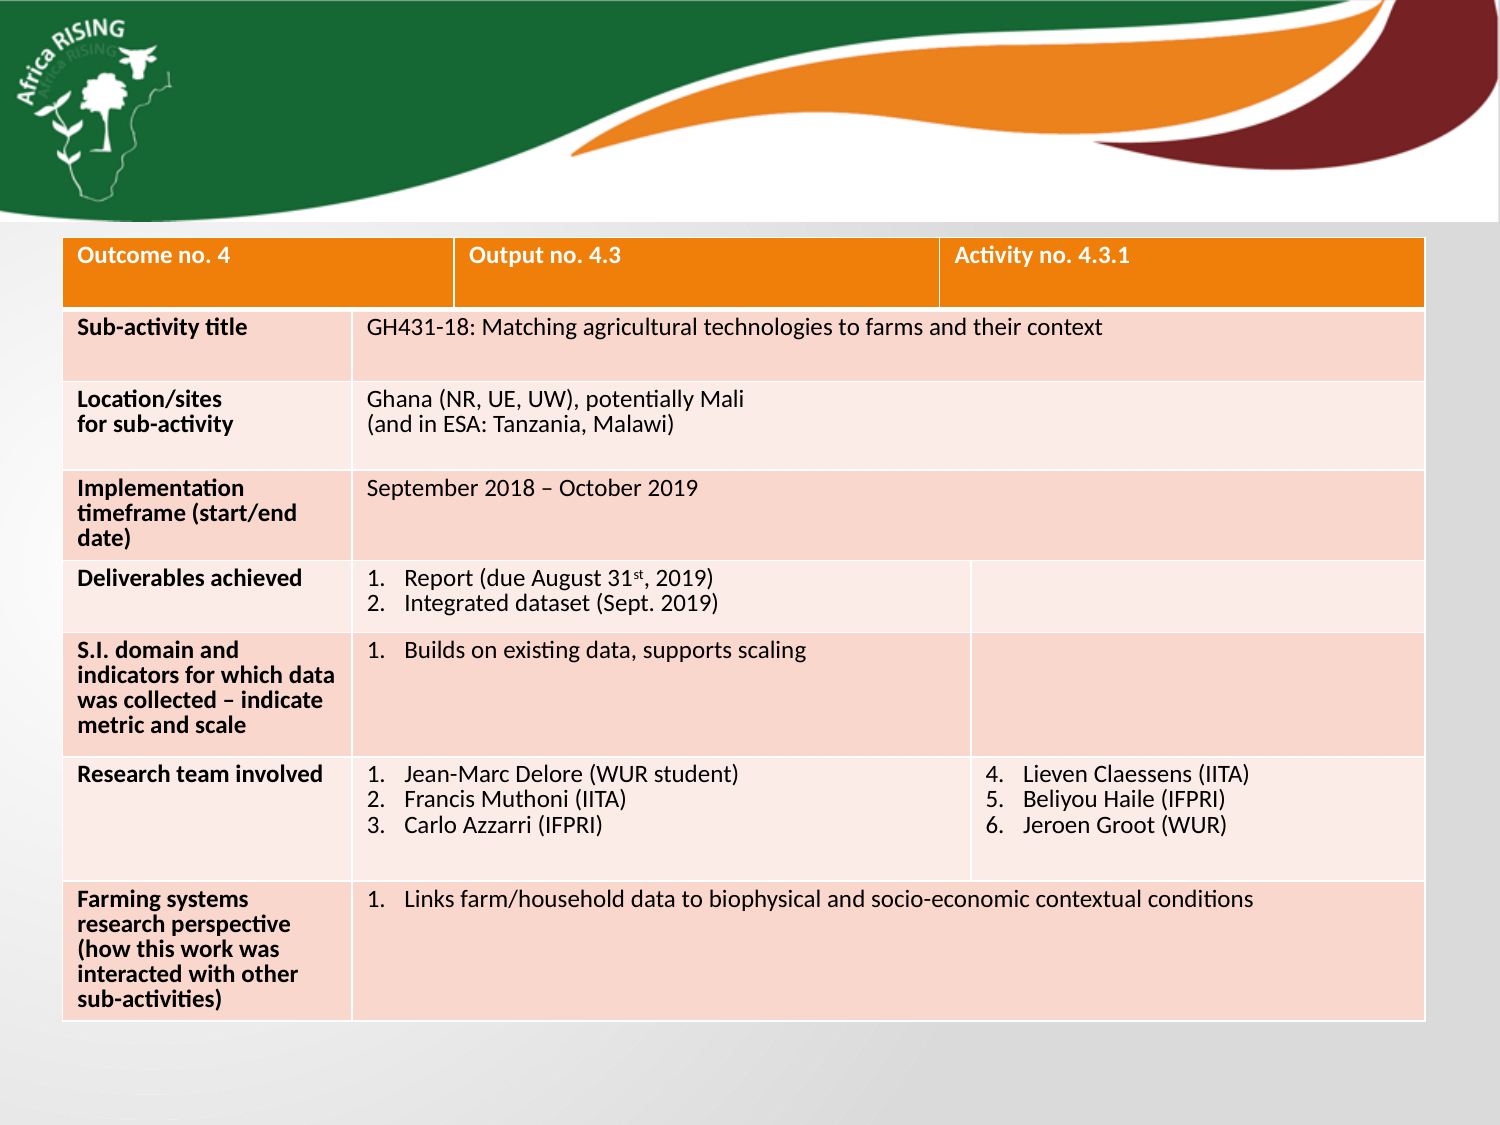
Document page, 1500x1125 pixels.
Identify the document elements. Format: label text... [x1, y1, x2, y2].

table_cell Implementation timeframe (start/end date) [63, 471, 351, 560]
table_cell GH431-18: Matching agricultural technologies to farms and their context [353, 312, 1424, 381]
table_cell Links farm/household data to biophysical and socio-economic contextual conditions [353, 882, 1424, 1020]
table_cell Lieven Claessens (IITA) Beliyou Haile (IFPRI) Jeroen Groot (WUR) [972, 758, 1424, 880]
table_cell Farming systems research perspective (how this work was interacted with other sub-activities) [63, 882, 351, 1020]
table_cell Deliverables achieved [63, 561, 351, 632]
table_cell Location/sites for sub-activity [63, 382, 351, 469]
table_cell [972, 633, 1424, 756]
table_cell September 2018 – October 2019 [353, 471, 1424, 560]
table_header Outcome no. 4 [63, 238, 453, 307]
table_cell Jean-Marc Delore (WUR student) Francis Muthoni (IITA) Carlo Azzarri (IFPRI) [353, 758, 970, 880]
table_cell [972, 561, 1424, 632]
table_cell Research team involved [63, 758, 351, 880]
table_cell Builds on existing data, supports scaling [353, 633, 970, 756]
table_cell Sub-activity title [63, 312, 351, 381]
table_header Output no. 4.3 [455, 238, 939, 307]
table_cell Report (due August 31st, 2019) Integrated dataset (Sept. 2019) [353, 561, 970, 632]
table_header Activity no. 4.3.1 [940, 238, 1424, 307]
picture [0, 0, 1499, 222]
table_cell Ghana (NR, UE, UW), potentially Mali (and in ESA: Tanzania, Malawi) [353, 382, 1424, 469]
table_cell S.I. domain and indicators for which data was collected – indicate metric and scale [63, 633, 351, 756]
